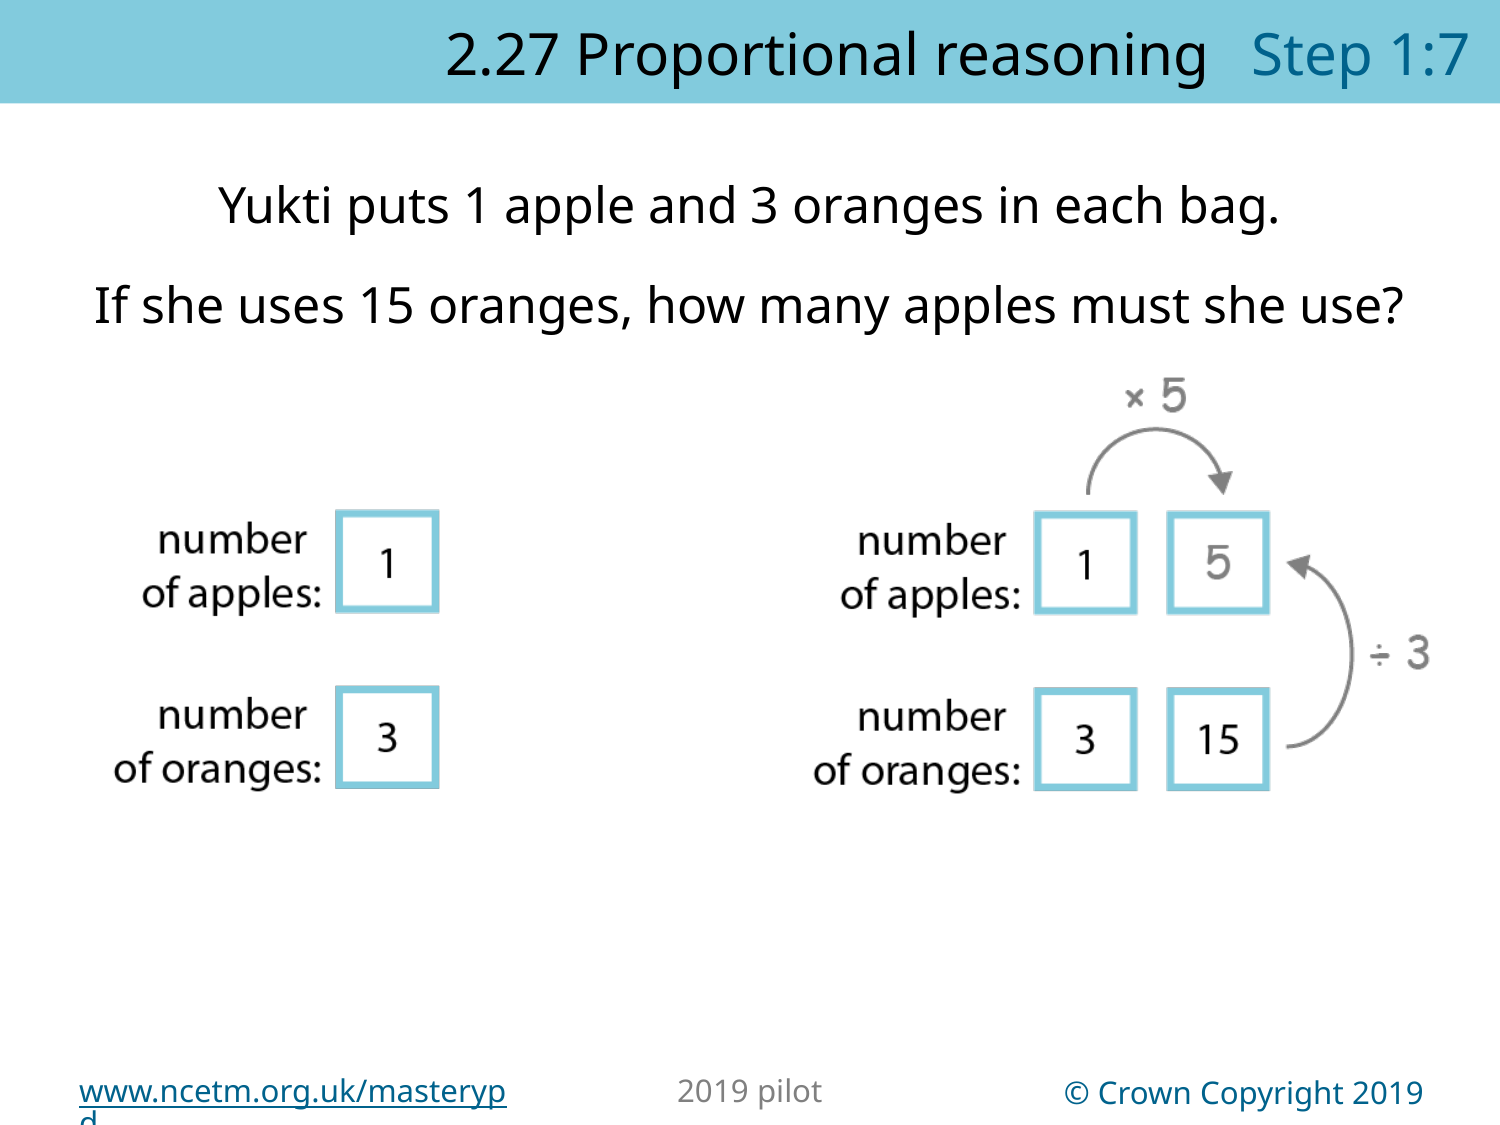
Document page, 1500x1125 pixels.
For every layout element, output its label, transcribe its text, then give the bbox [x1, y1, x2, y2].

text_box Yukti puts 1 apple and 3 oranges in each bag. [203, 165, 1297, 241]
picture [103, 479, 454, 801]
text_box If she uses 15 oranges, how many apples must she use? [79, 265, 1421, 341]
list 2.27 Proportional reasoning Step 1:7 [0, 0, 1500, 104]
picture [789, 373, 1438, 796]
